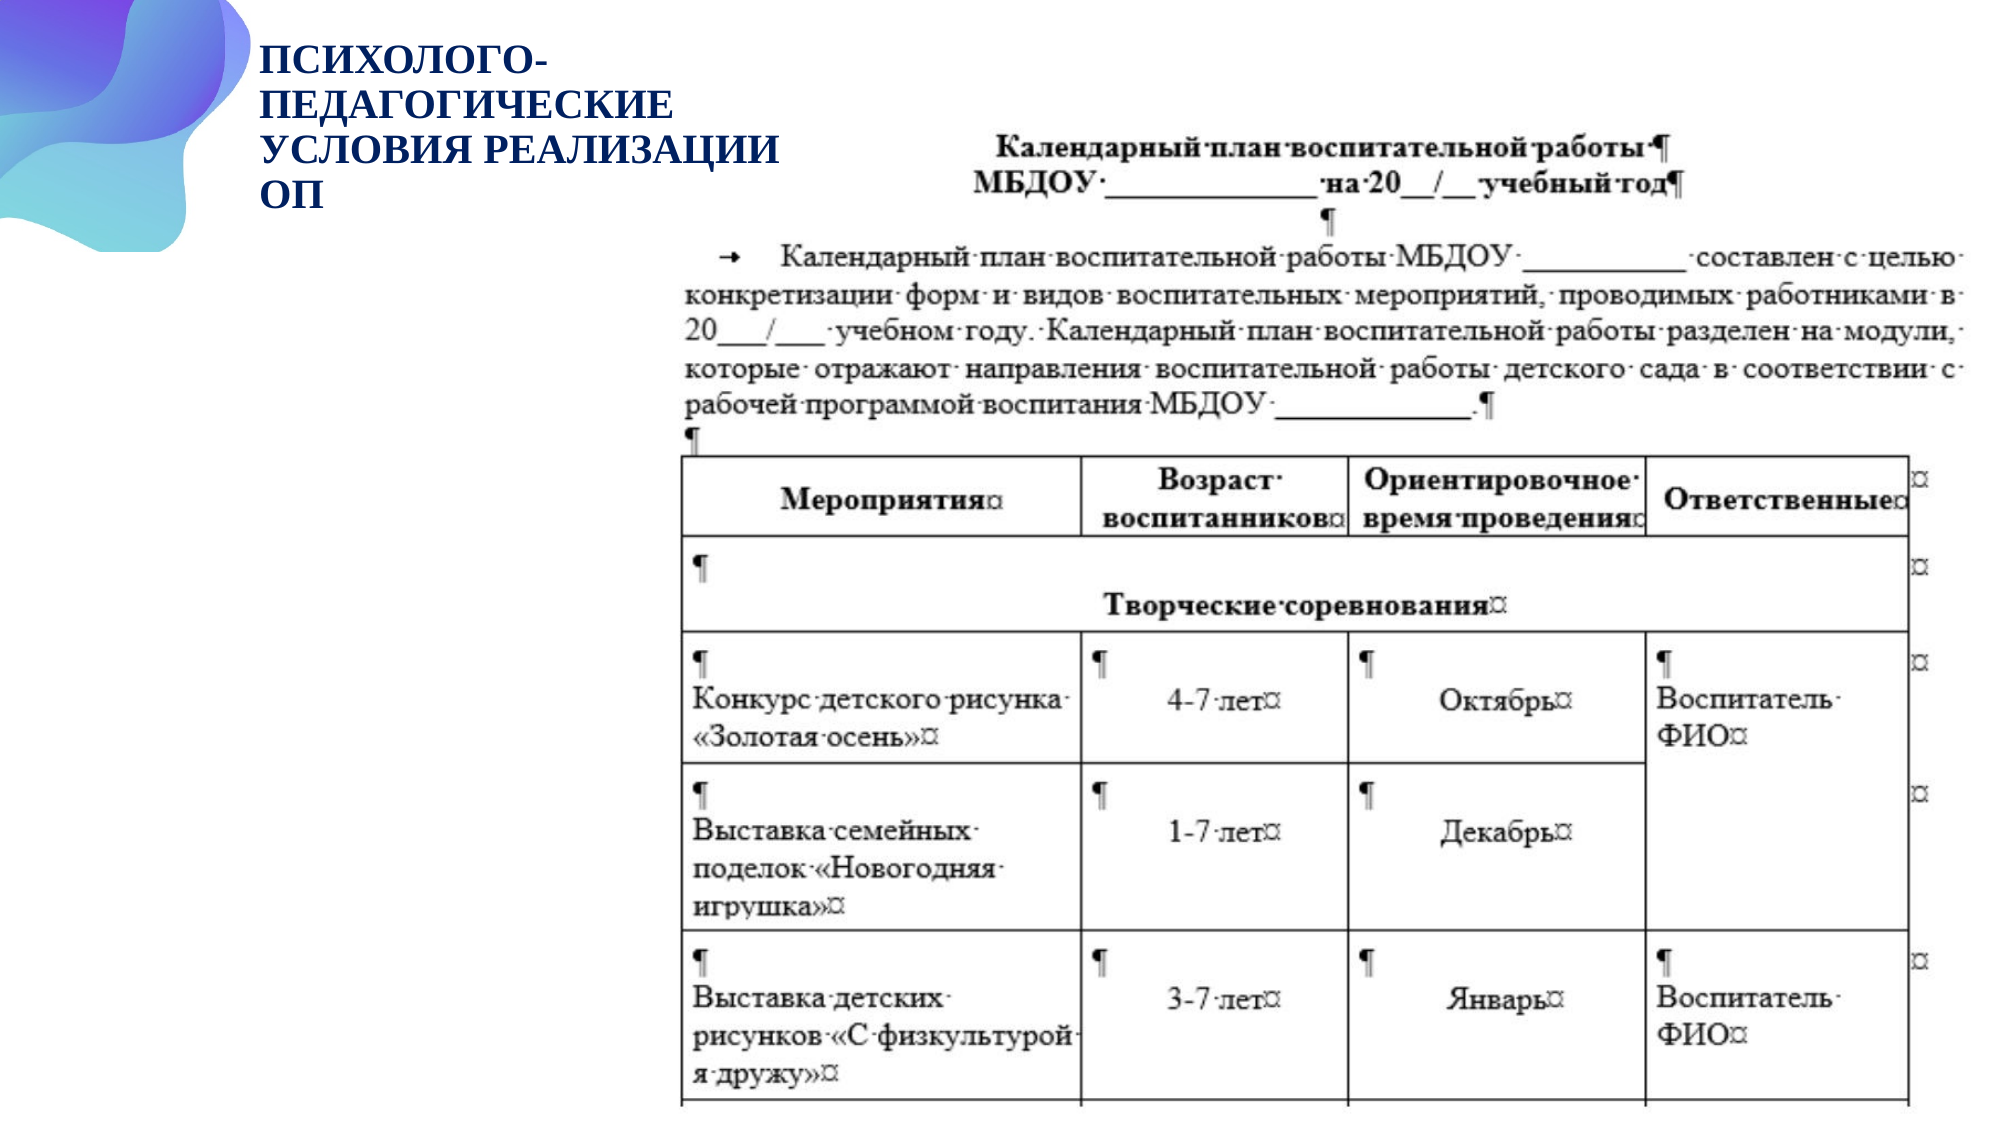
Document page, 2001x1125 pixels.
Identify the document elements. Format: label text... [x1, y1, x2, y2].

picture [0, 0, 258, 254]
picture [626, 117, 2000, 1125]
text_box ПСИХОЛОГО-ПЕДАГОГИЧЕСКИЕ УСЛОВИЯ РЕАЛИЗАЦИИ ОП [258, 35, 848, 218]
